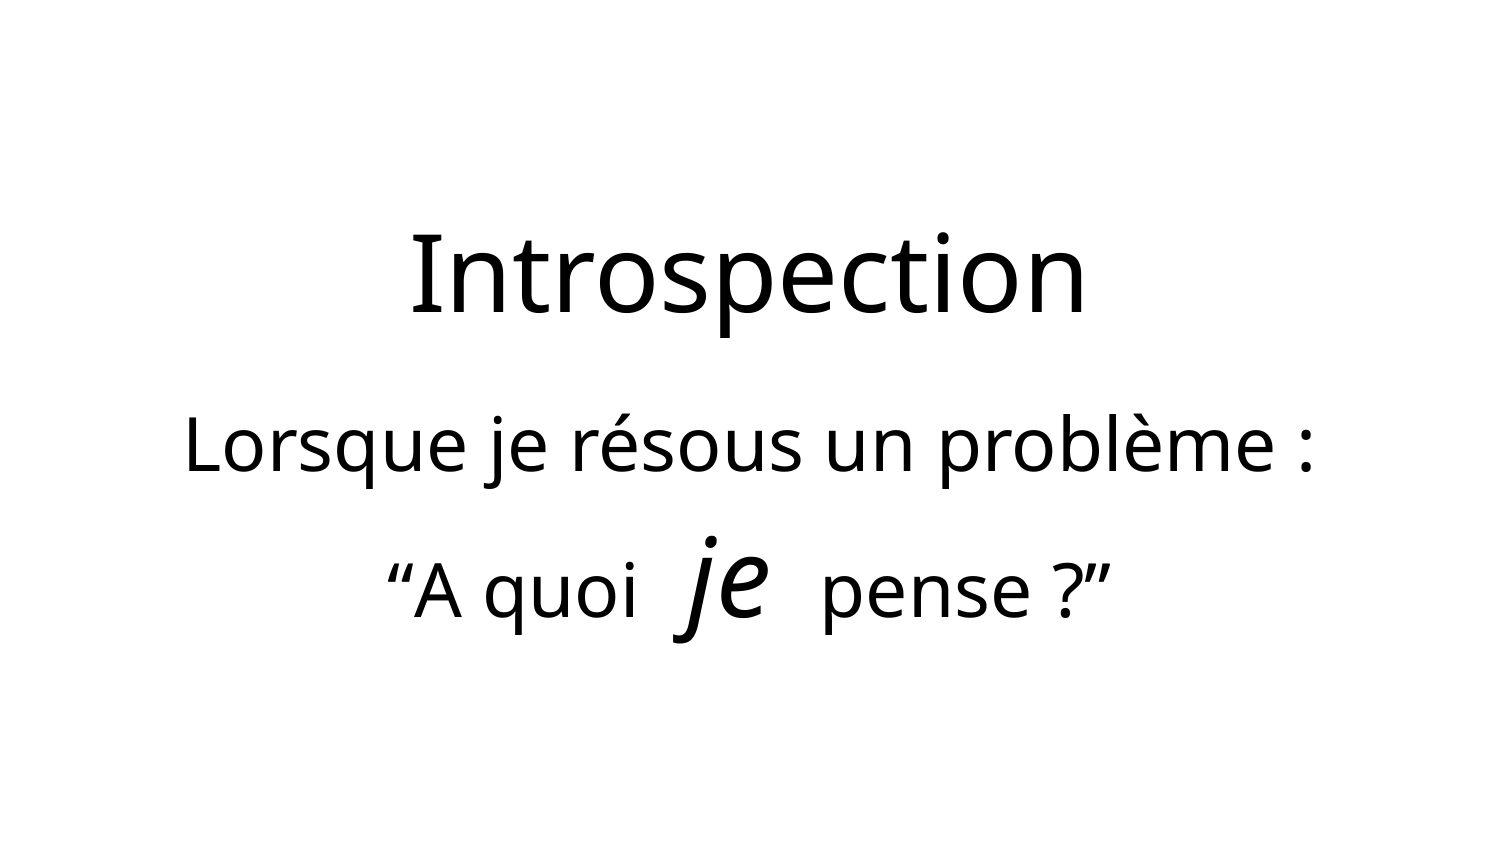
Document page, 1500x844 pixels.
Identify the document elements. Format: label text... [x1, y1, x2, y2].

title Introspection Lorsque je résous un problème : “A quoi je pense ?” [51, 213, 1449, 631]
